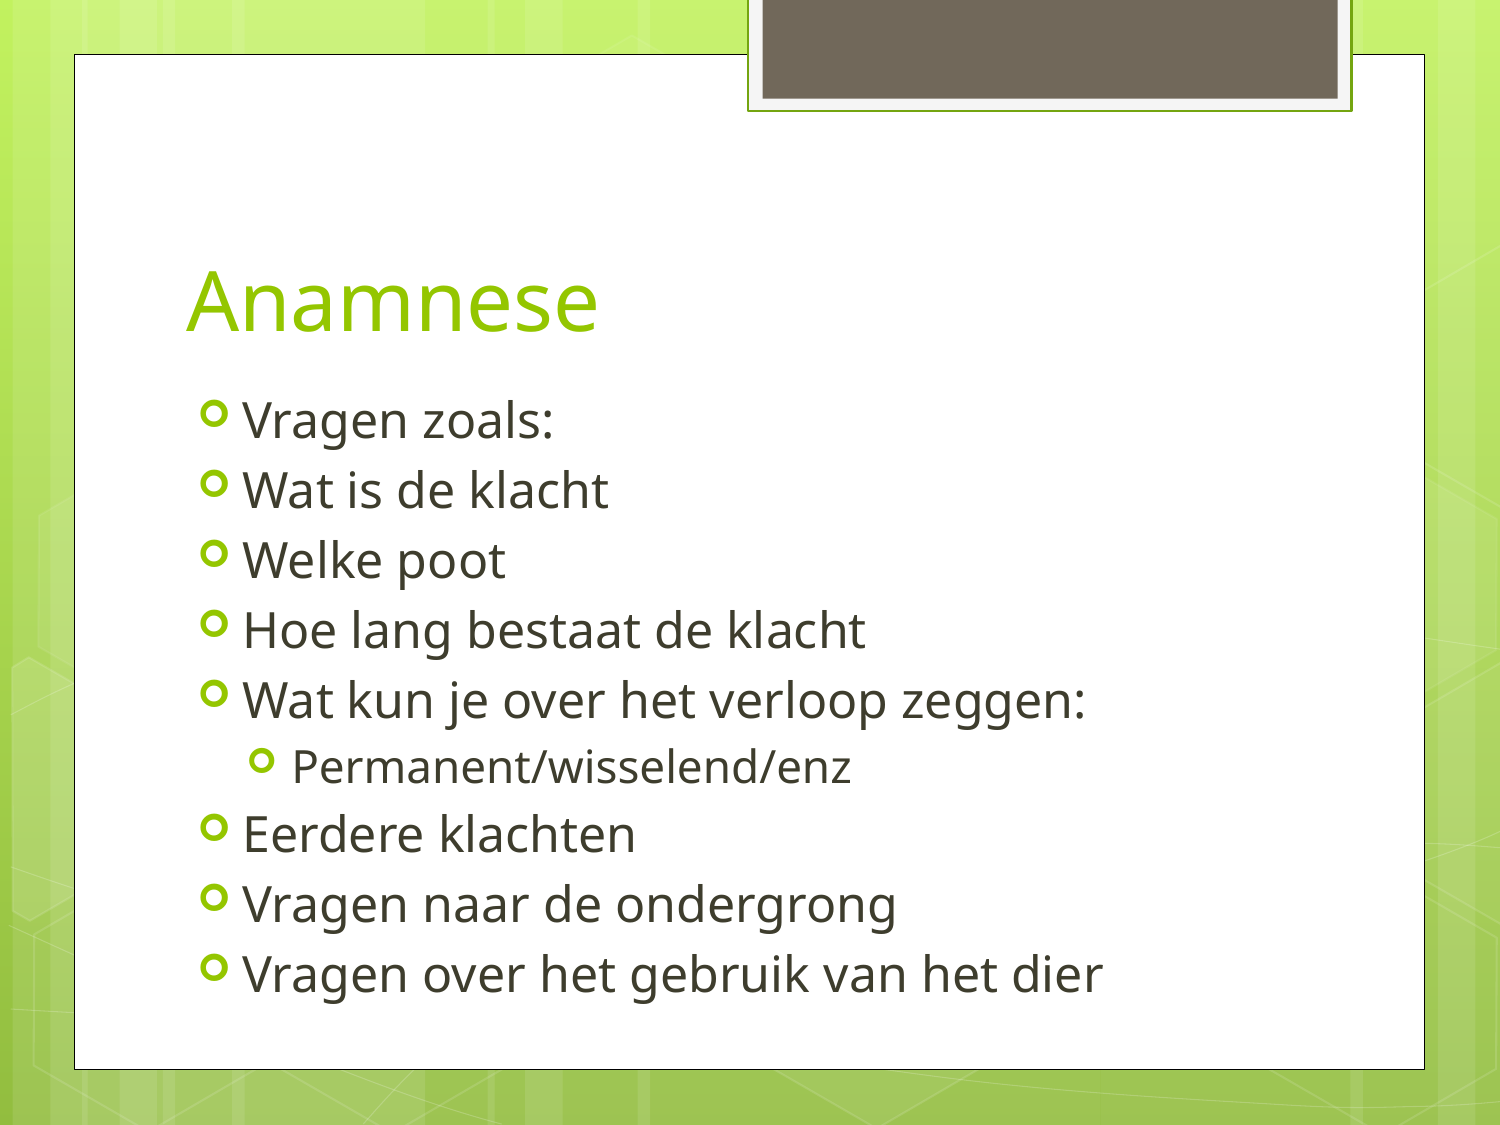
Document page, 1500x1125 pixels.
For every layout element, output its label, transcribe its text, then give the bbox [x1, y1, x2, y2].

list Vragen zoals: Wat is de klacht Welke poot Hoe lang bestaat de klacht Wat kun je over het verloop zeggen: Permanent/wisselend/enz Eerdere klachten Vragen naar de ondergrong Vragen over het gebruik van het dier [171, 381, 1283, 1047]
title Anamnese [171, 168, 1324, 357]
